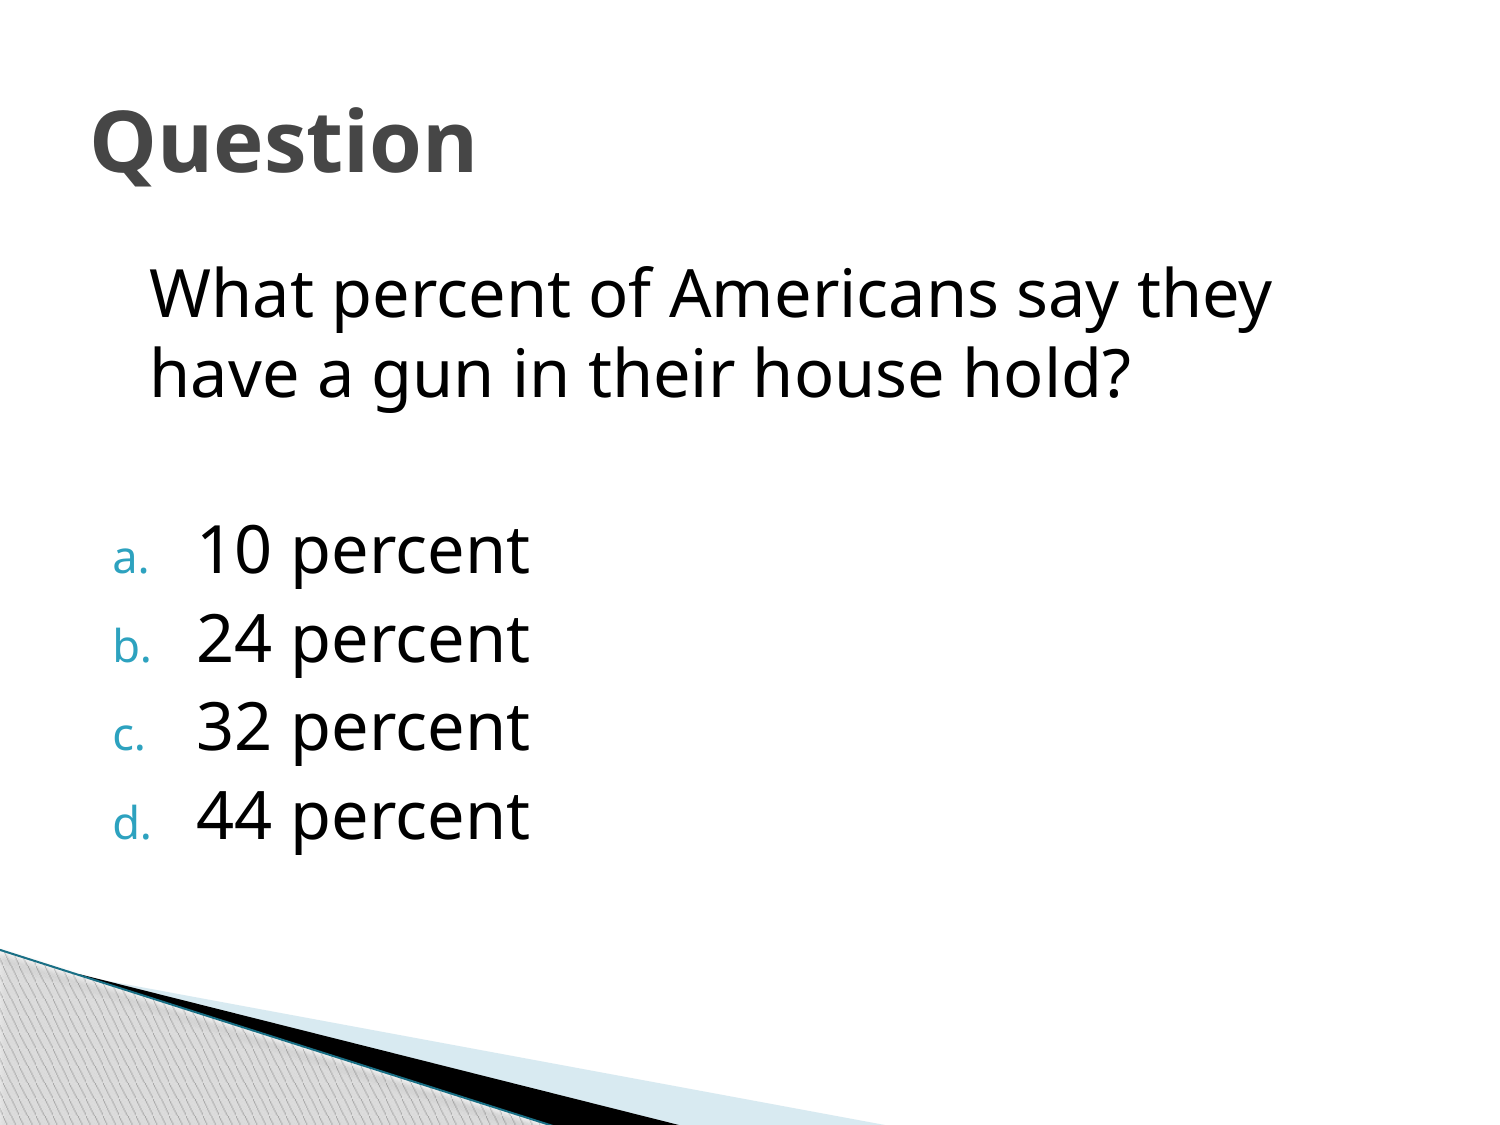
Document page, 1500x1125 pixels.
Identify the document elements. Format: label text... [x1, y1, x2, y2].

list What percent of Americans say they have a gun in their house hold? 10 percent 24 percent 32 percent 44 percent [75, 243, 1425, 986]
title Question [75, 45, 1425, 233]
